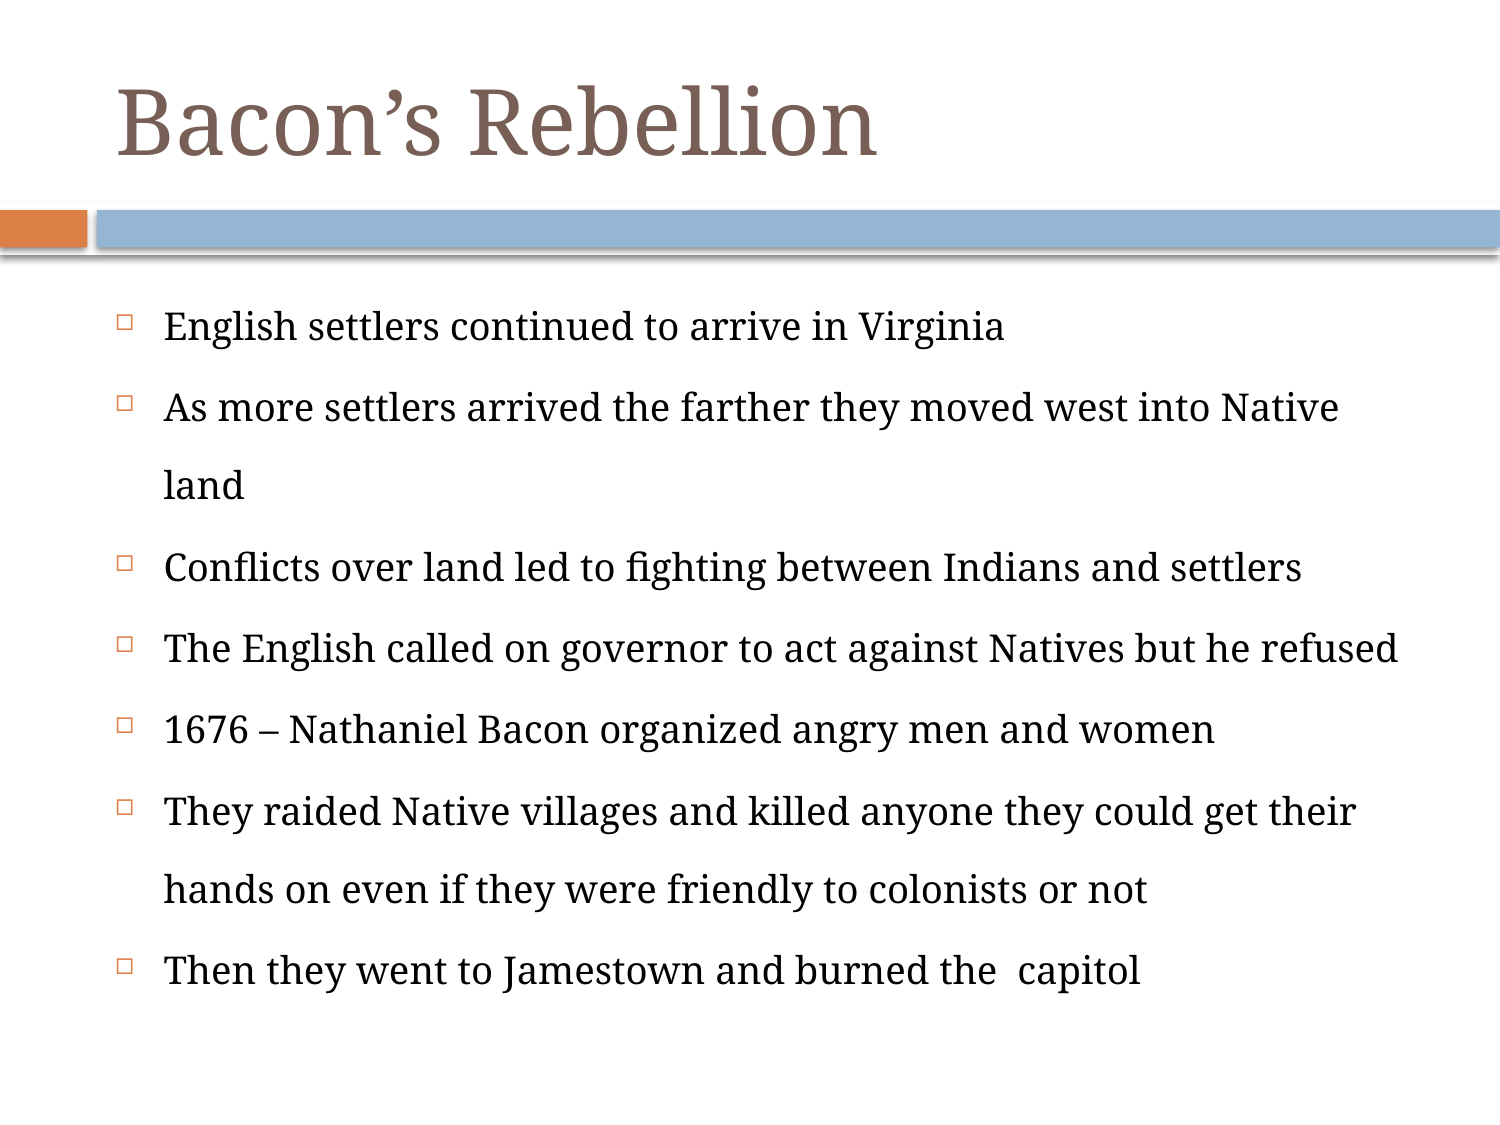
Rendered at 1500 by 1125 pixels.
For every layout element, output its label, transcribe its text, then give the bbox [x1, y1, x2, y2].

list English settlers continued to arrive in Virginia As more settlers arrived the farther they moved west into Native land Conflicts over land led to fighting between Indians and settlers The English called on governor to act against Natives but he refused 1676 – Nathaniel Bacon organized angry men and women They raided Native villages and killed anyone they could get their hands on even if they were friendly to colonists or not Then they went to Jamestown and burned the capitol [100, 262, 1438, 1075]
title Bacon’s Rebellion [100, 37, 1438, 200]
